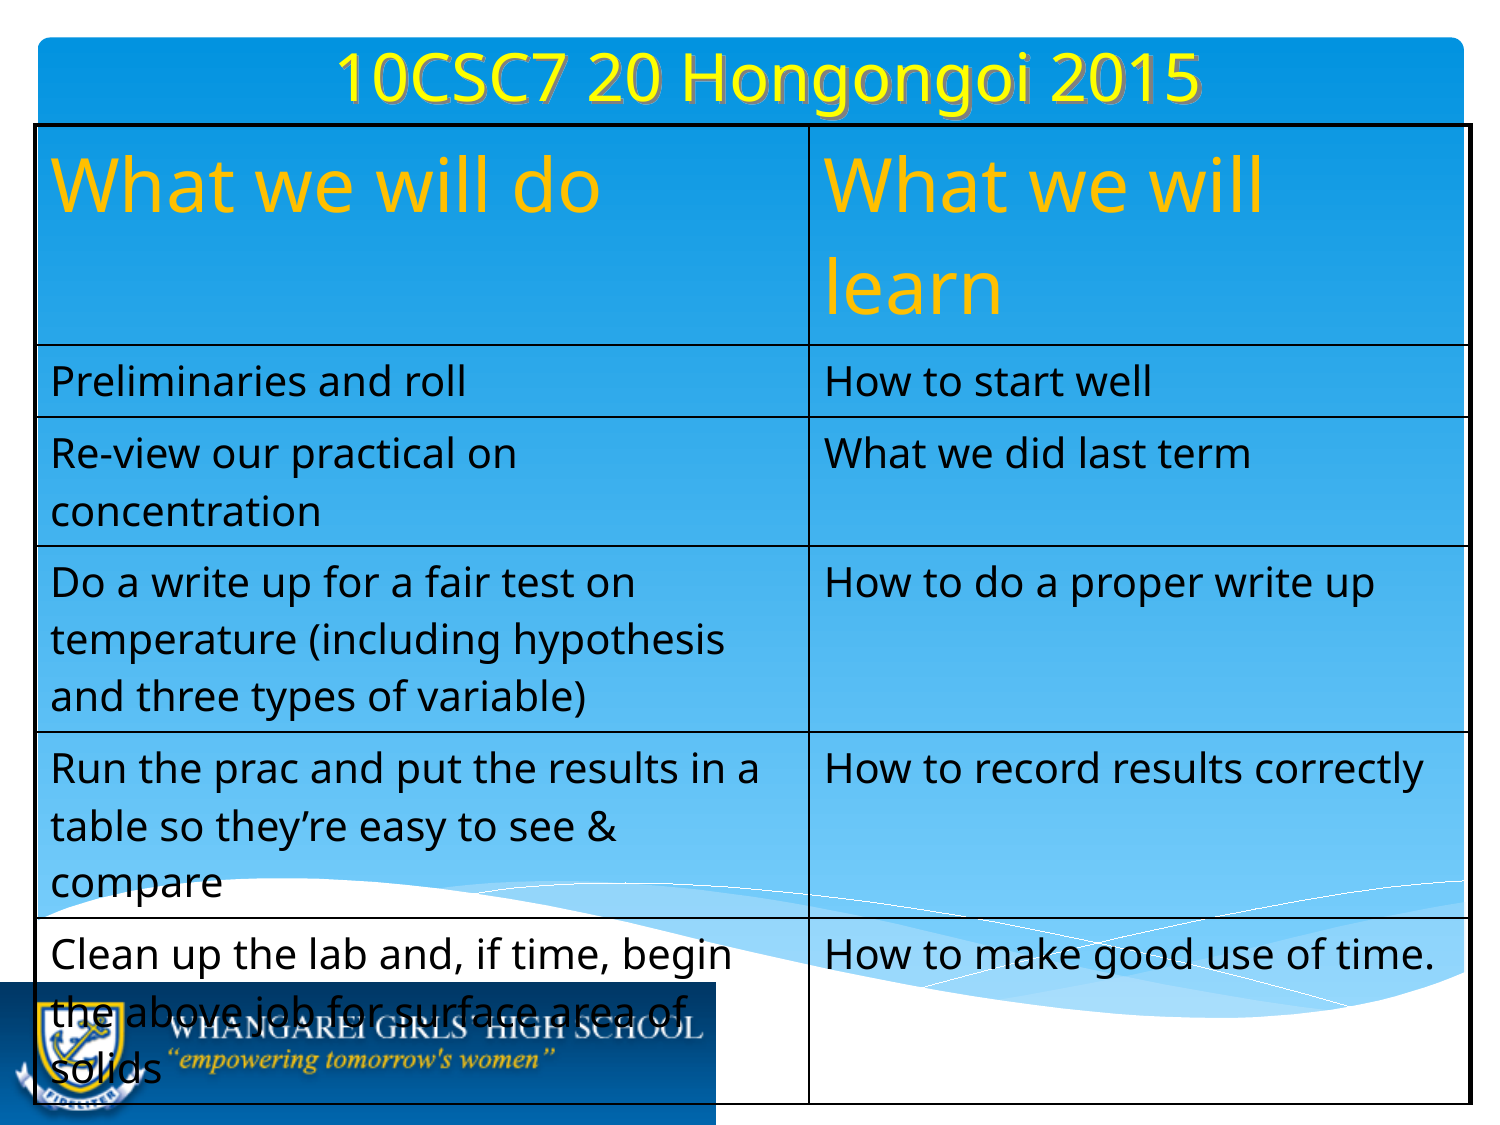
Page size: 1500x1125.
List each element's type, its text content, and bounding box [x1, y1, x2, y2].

text_box 10CSC7 20 Hongongoi 2015 [162, 24, 1375, 123]
table_cell Do a write up for a fair test on temperature (including hypothesis and three types of variable) [37, 547, 808, 731]
table_cell How to record results correctly [810, 733, 1468, 917]
table_header What we will do [37, 127, 808, 344]
table_cell How to do a proper write up [810, 547, 1468, 731]
table_cell Preliminaries and roll [37, 346, 808, 416]
table_header What we will learn [810, 127, 1468, 344]
table_cell How to start well [810, 346, 1468, 416]
table_cell Clean up the lab and, if time, begin the above job for surface area of solids [37, 919, 808, 1103]
picture [0, 982, 716, 1125]
table_cell Re-view our practical on concentration [37, 418, 808, 545]
table_cell How to make good use of time. [810, 919, 1468, 1103]
table_cell Run the prac and put the results in a table so they’re easy to see & compare [37, 733, 808, 917]
table_cell What we did last term [810, 418, 1468, 545]
